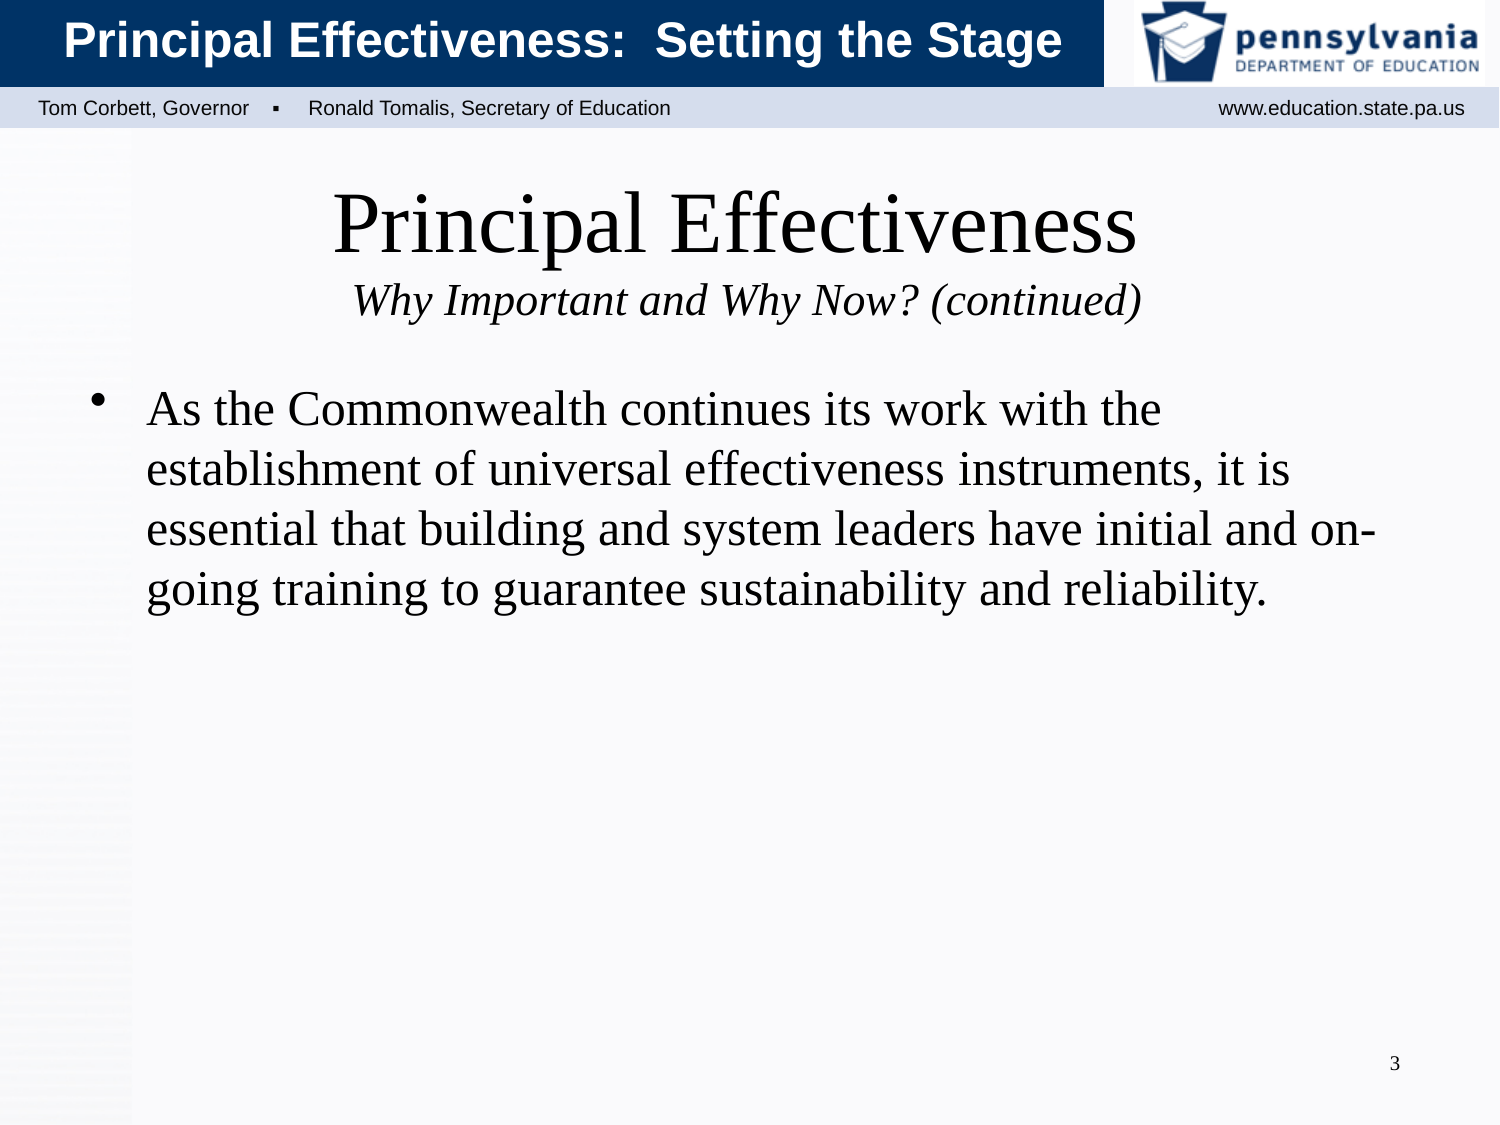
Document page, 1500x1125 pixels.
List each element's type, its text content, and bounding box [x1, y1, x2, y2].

list As the Commonwealth continues its work with the establishment of universal effectiveness instruments, it is essential that building and system leaders have initial and on-going training to guarantee sustainability and reliability. [75, 367, 1443, 959]
title Principal Effectiveness Why Important and Why Now? (continued) [32, 157, 1462, 338]
picture [0, 0, 1500, 1125]
text_box 3 [1374, 1042, 1425, 1103]
